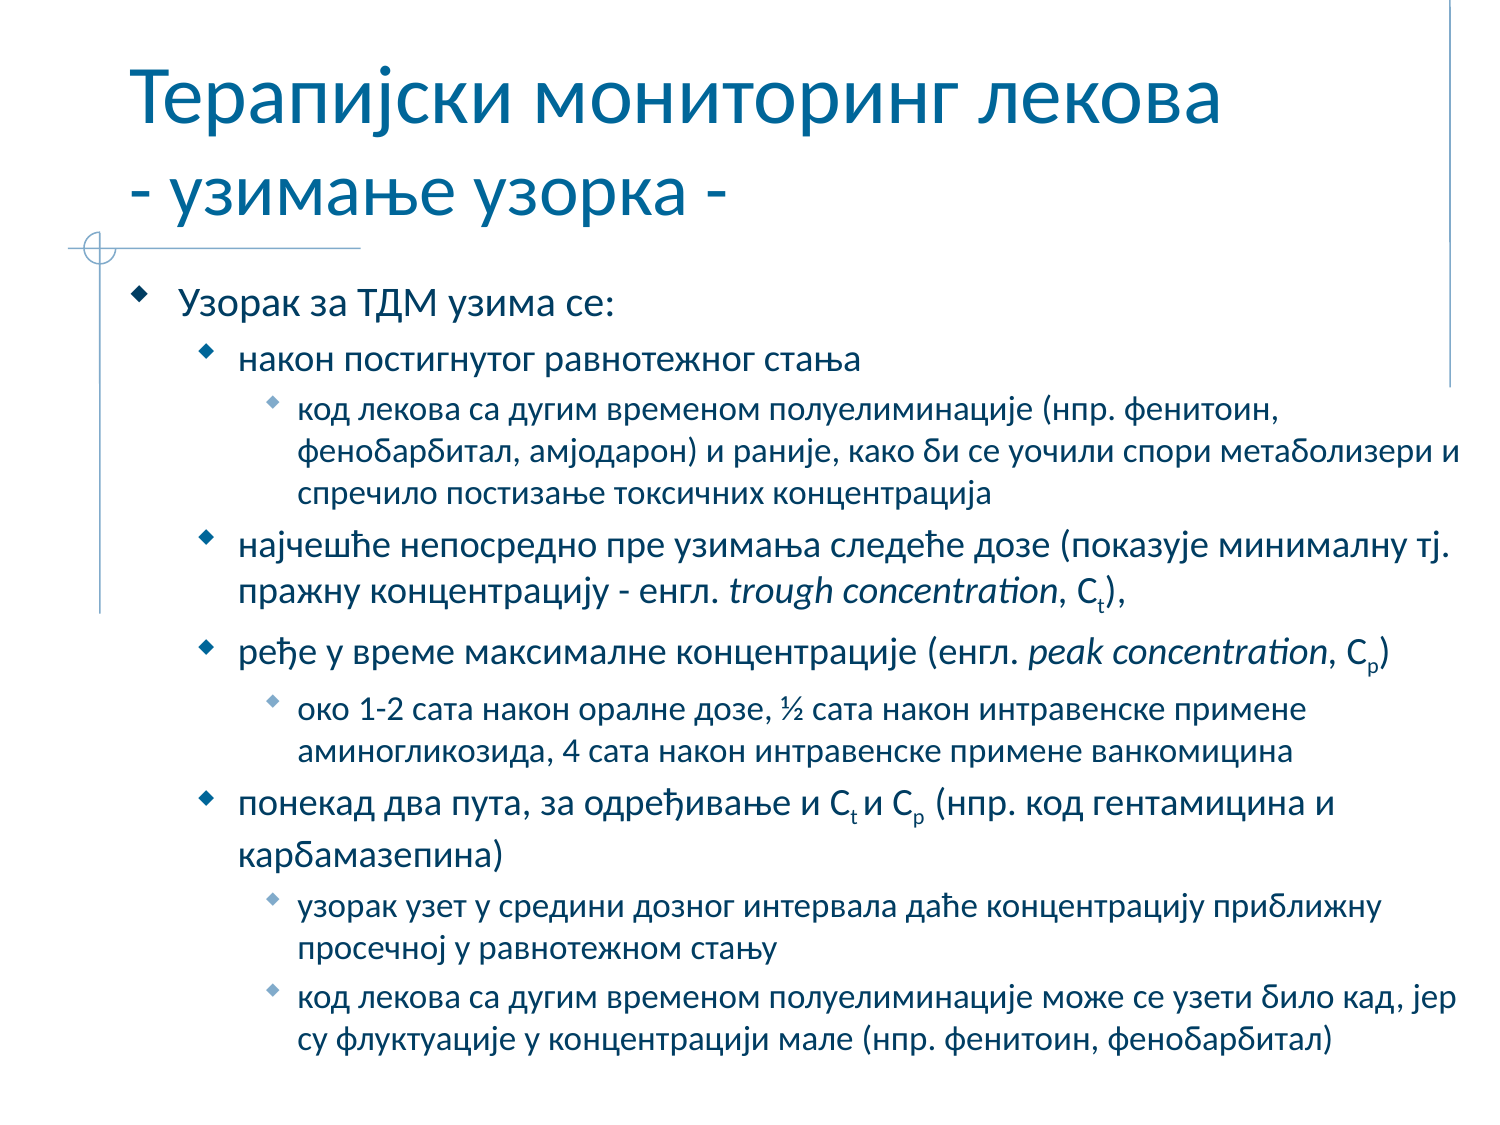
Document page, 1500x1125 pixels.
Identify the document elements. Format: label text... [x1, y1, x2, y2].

list Узорак за ТДМ узима се: након постигнутог равнотежног стања код лекова са дугим временом полуелиминације (нпр. фенитоин, фенобарбитал, амјодарон) и раније, како би се уочили спори метаболизери и спречило постизање токсичних концентрација најчешће непосредно пре узимања следеће дозе (показује минималну тј. пражну концентрацију - енгл. trough concentration, Ct), ређе у време максималне концентрације (енгл. peak concentration, Cp) око 1-2 сата након оралне дозе, ½ сата након интравенске примене аминогликозида, 4 сата након интравенске примене ванкомицина понекад два пута, за одређивање и Ct и Cp (нпр. код гентамицина и карбамазепина) узорак узет у средини дозног интервала даће концентрацију приближну просечној у равнотежном стању код лекова са дугим временом полуелиминације може се узети било кад, јер су флуктуације у концентрацији мале (нпр. фенитоин, фенобарбитал) [111, 266, 1500, 1083]
title Терапијски мониторинг лекова - узимање узорка - [113, 49, 1436, 238]
